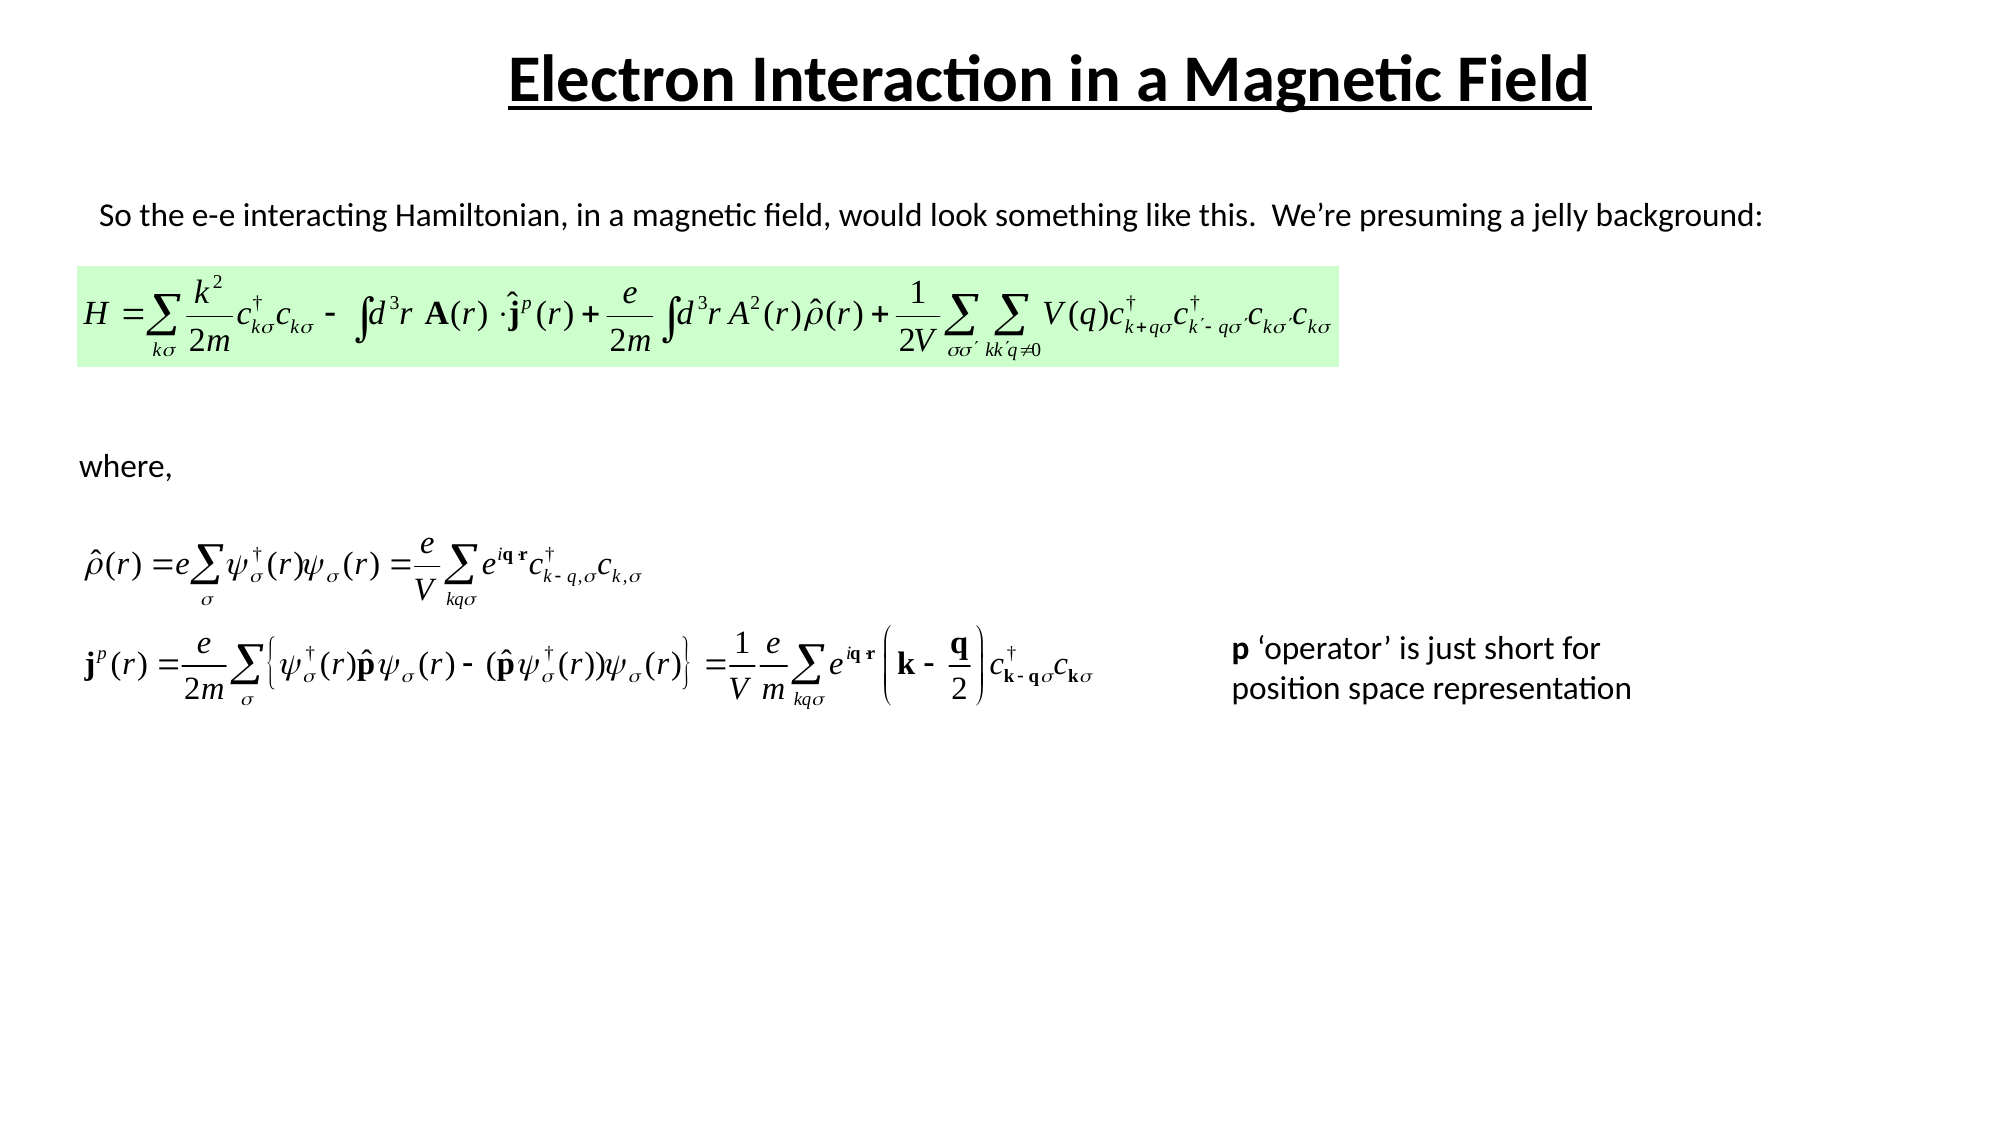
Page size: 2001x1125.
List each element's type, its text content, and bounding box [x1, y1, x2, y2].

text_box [77, 265, 1342, 367]
text_box where, [64, 436, 188, 492]
text_box p ‘operator’ is just short for position space representation [1216, 618, 1660, 714]
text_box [78, 521, 1100, 717]
text_box So the e-e interacting Hamiltonian, in a magnetic field, would look something like this. We’re presuming a jelly background: [84, 185, 1782, 241]
text_box Electron Interaction in a Magnetic Field [493, 27, 1607, 122]
